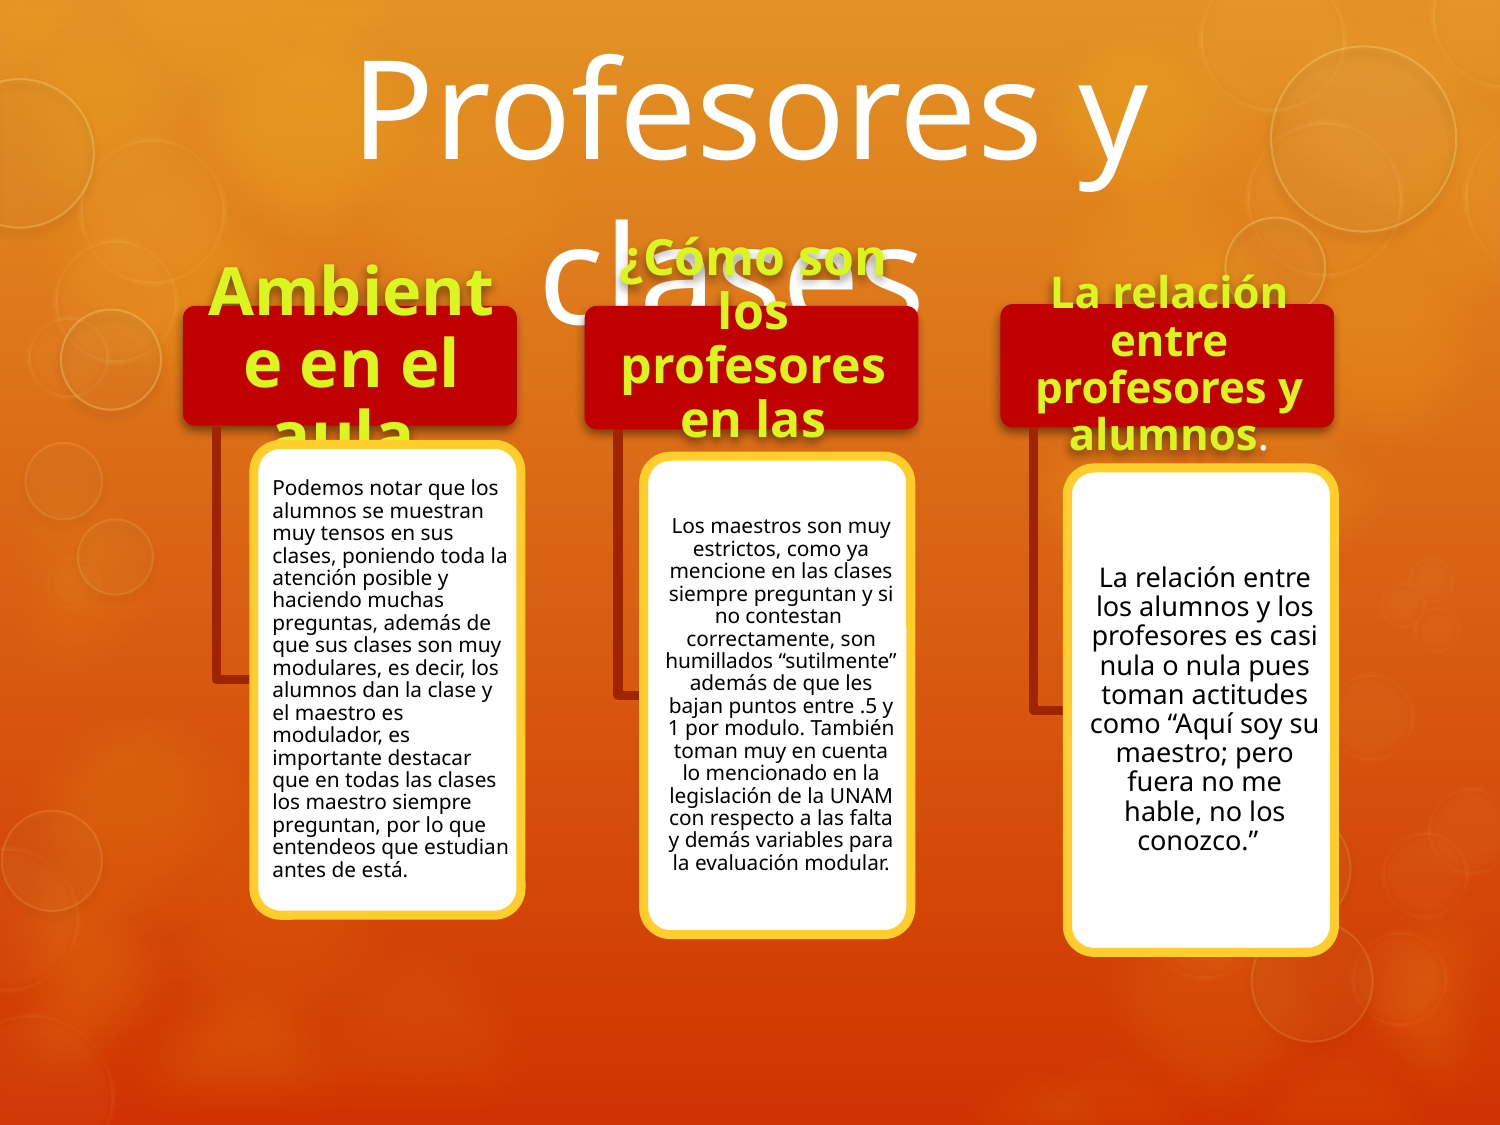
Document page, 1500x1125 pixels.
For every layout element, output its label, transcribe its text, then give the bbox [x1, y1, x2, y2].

title Profesores y clases [165, 110, 1335, 263]
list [165, 296, 1335, 962]
